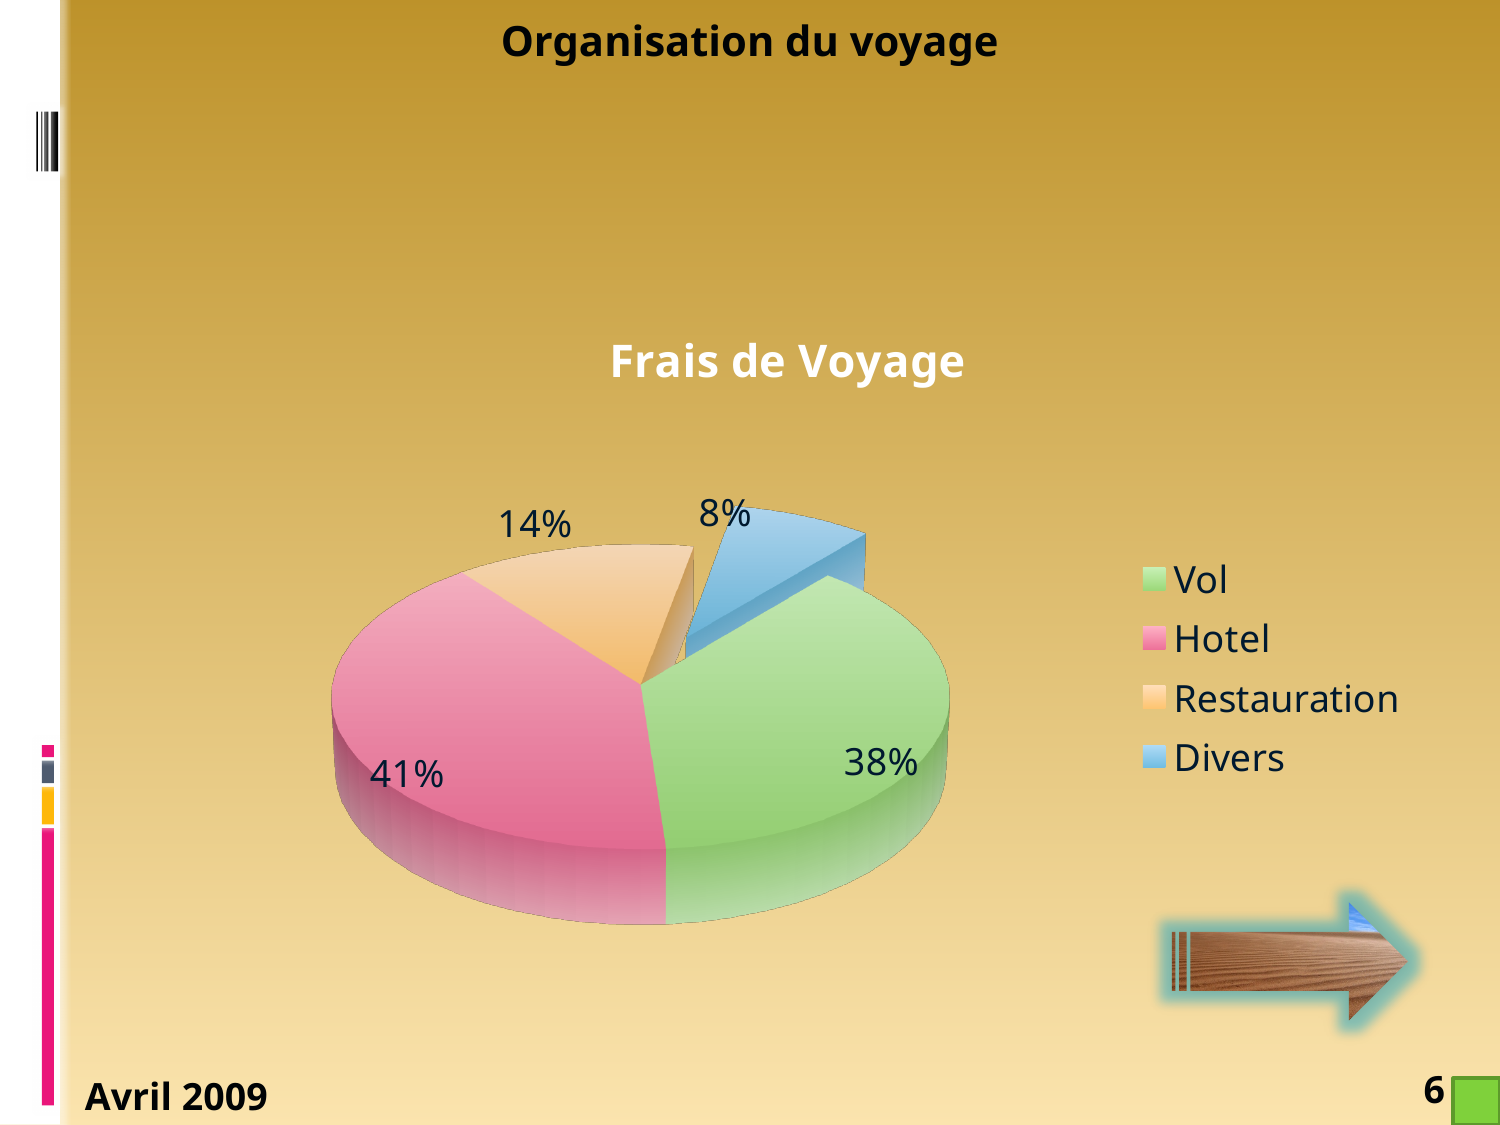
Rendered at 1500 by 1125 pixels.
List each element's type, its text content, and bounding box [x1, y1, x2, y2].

footer Organisation du voyage [447, 0, 1053, 73]
slide_number 6 [1408, 1055, 1500, 1125]
slide_number Avril 2009 [70, 1065, 340, 1125]
chart [149, 292, 1426, 1044]
